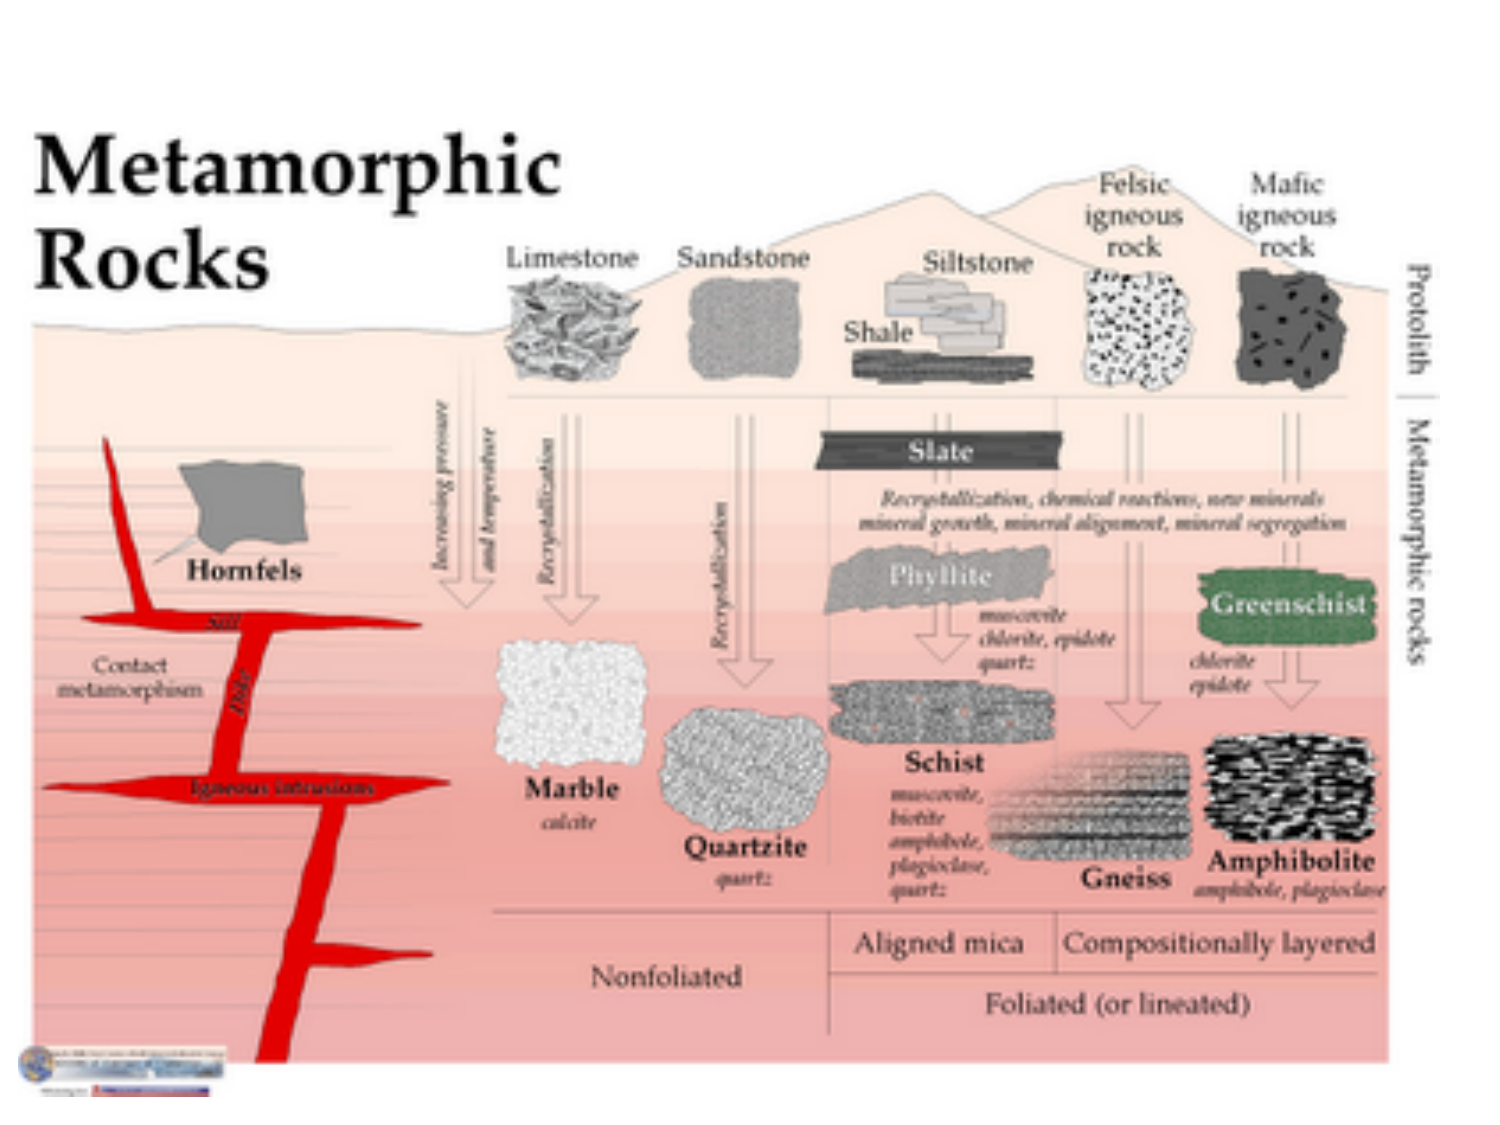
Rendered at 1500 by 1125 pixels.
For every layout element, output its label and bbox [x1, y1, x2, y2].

list [0, 123, 1500, 1097]
